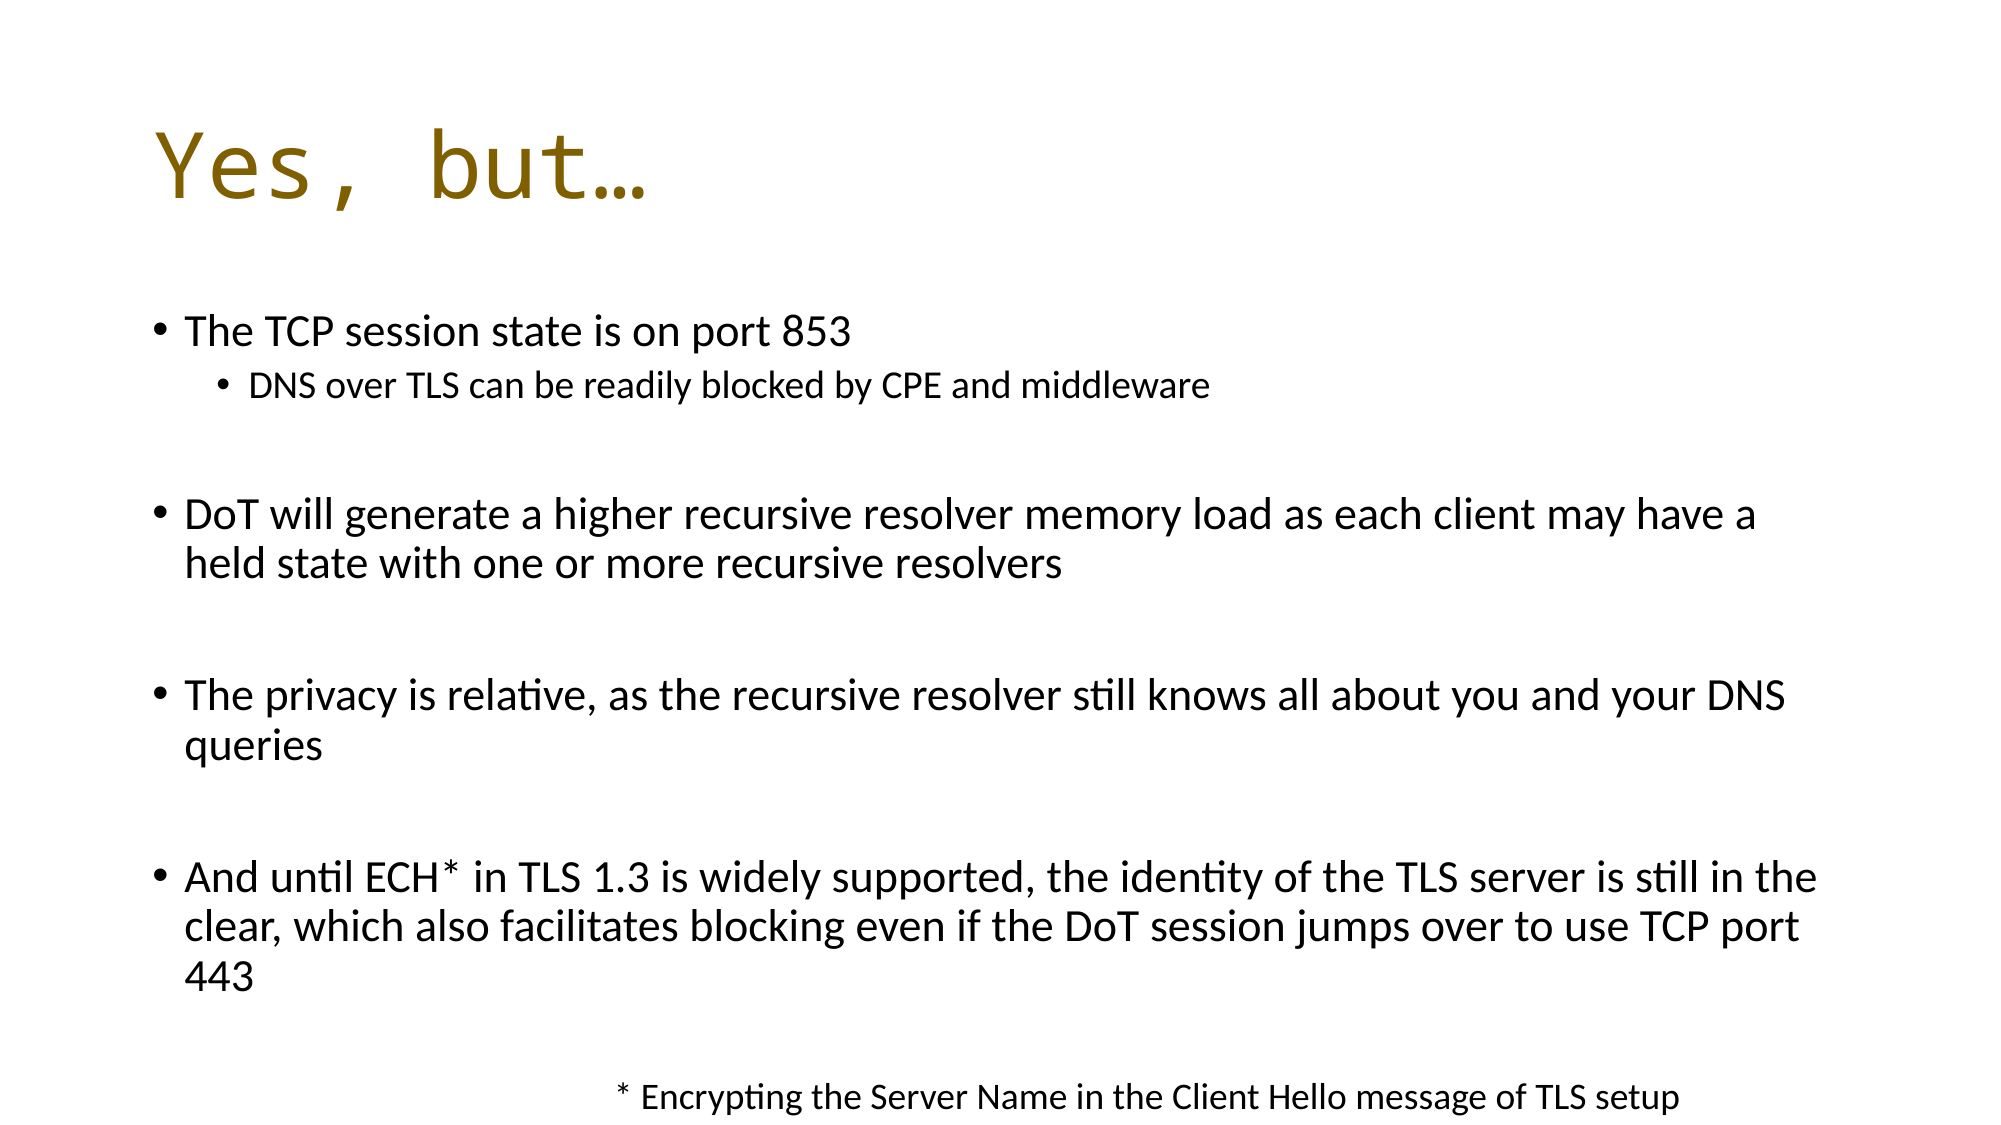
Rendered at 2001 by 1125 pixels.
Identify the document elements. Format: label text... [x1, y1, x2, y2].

list The TCP session state is on port 853 DNS over TLS can be readily blocked by CPE and middleware DoT will generate a higher recursive resolver memory load as each client may have a held state with one or more recursive resolvers The privacy is relative, as the recursive resolver still knows all about you and your DNS queries And until ECH* in TLS 1.3 is widely supported, the identity of the TLS server is still in the clear, which also facilitates blocking even if the DoT session jumps over to use TCP port 443 [137, 299, 1863, 1014]
text_box * Encrypting the Server Name in the Client Hello message of TLS setup [598, 1064, 1697, 1125]
title Yes, but… [137, 59, 1863, 278]
